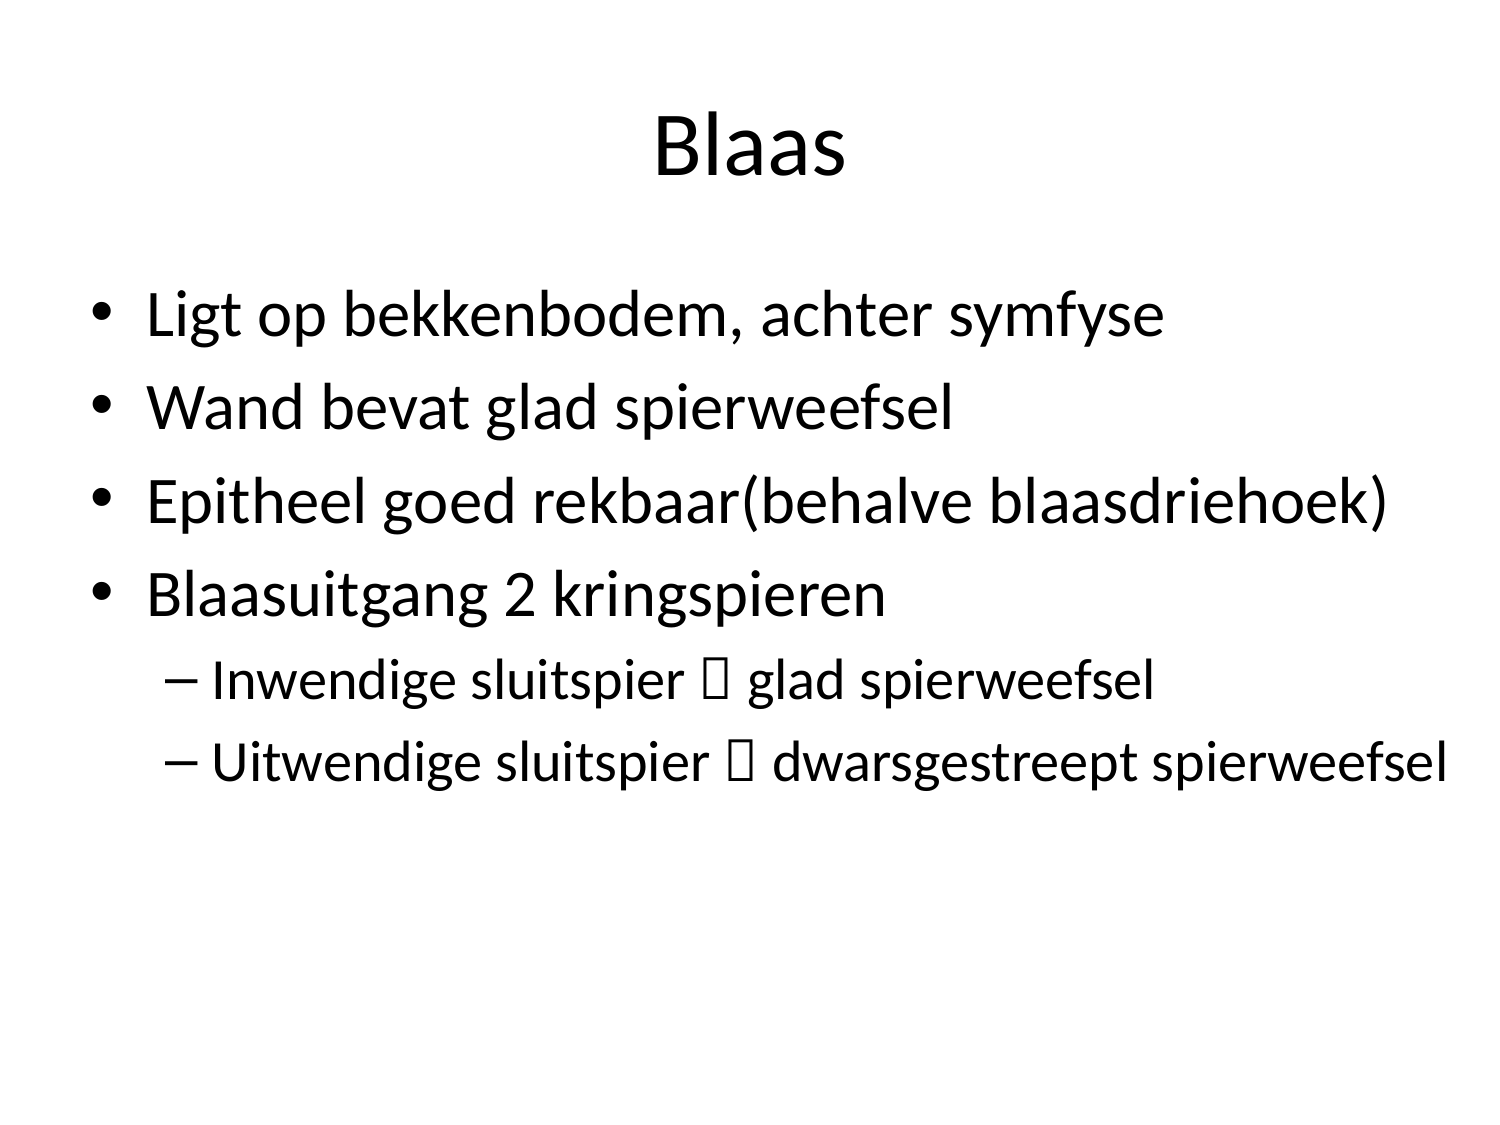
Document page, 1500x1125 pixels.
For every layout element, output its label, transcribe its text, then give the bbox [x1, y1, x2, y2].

title Blaas [74, 44, 1426, 233]
list Ligt op bekkenbodem, achter symfyse Wand bevat glad spierweefsel Epitheel goed rekbaar(behalve blaasdriehoek) Blaasuitgang 2 kringspieren Inwendige sluitspier  glad spierweefsel Uitwendige sluitspier  dwarsgestreept spierweefsel [74, 262, 1500, 1006]
